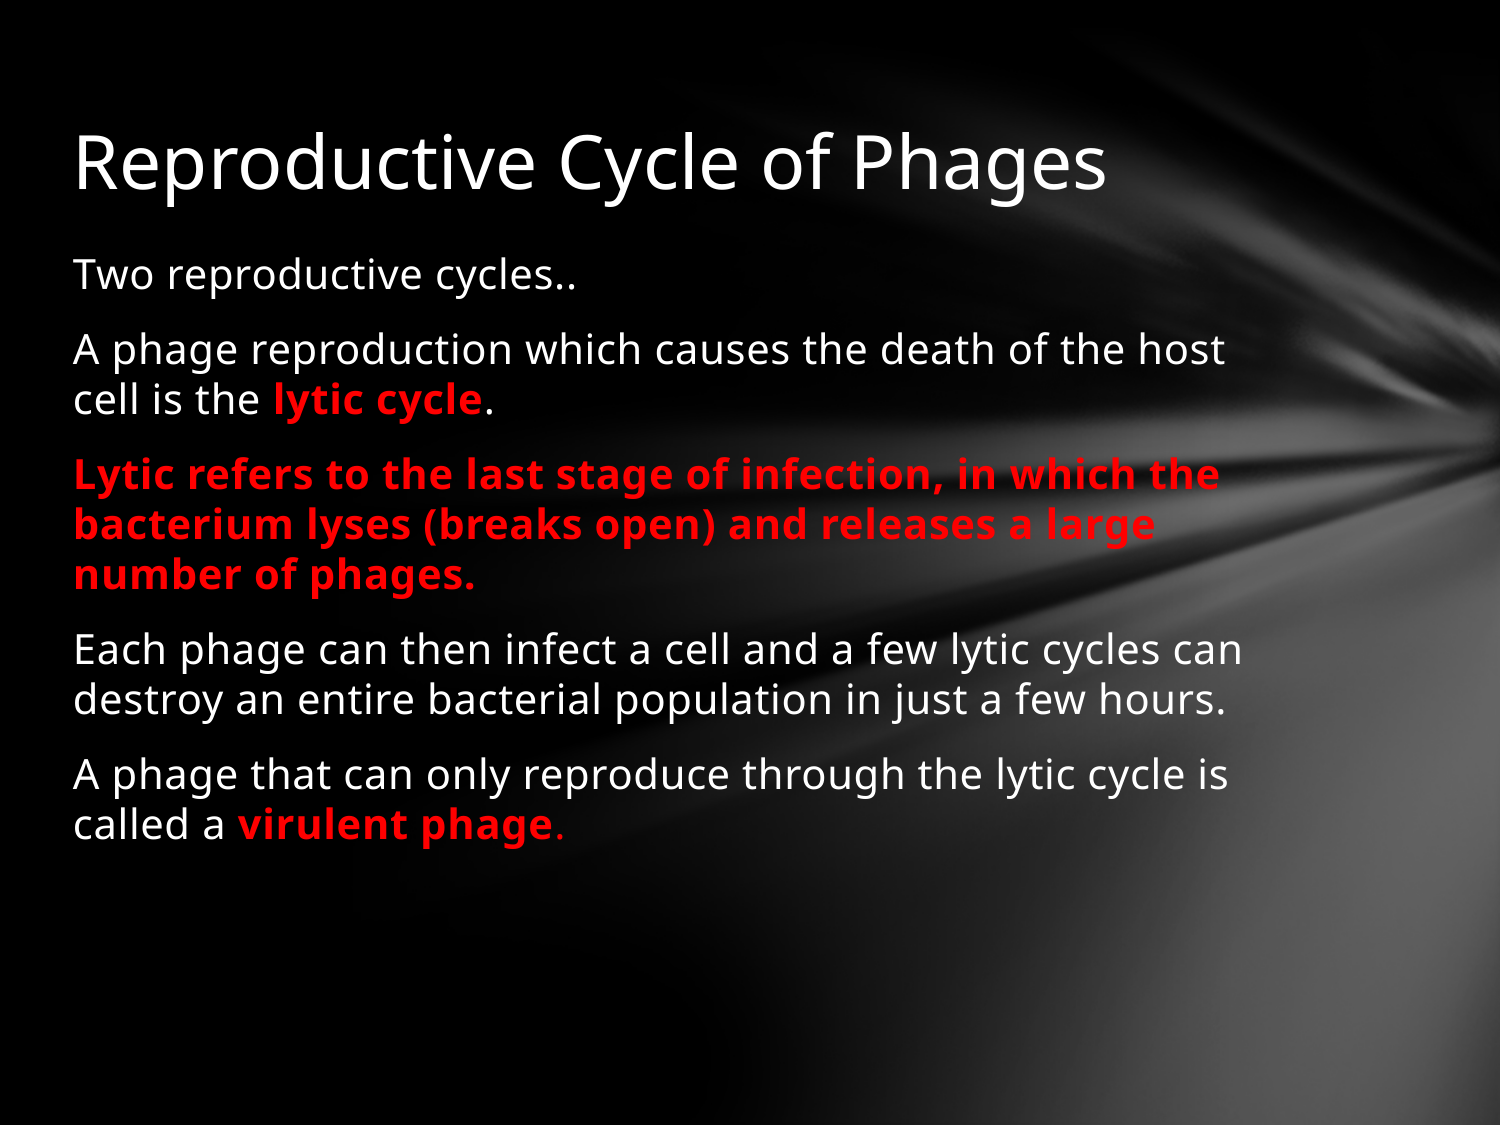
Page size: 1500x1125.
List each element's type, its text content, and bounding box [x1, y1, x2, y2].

list Two reproductive cycles.. A phage reproduction which causes the death of the host cell is the lytic cycle. Lytic refers to the last stage of infection, in which the bacterium lyses (breaks open) and releases a large number of phages. Each phage can then infect a cell and a few lytic cycles can destroy an entire bacterial population in just a few hours. A phage that can only reproduce through the lytic cycle is called a virulent phage. [57, 239, 1318, 1015]
title Reproductive Cycle of Phages [57, 37, 1318, 213]
